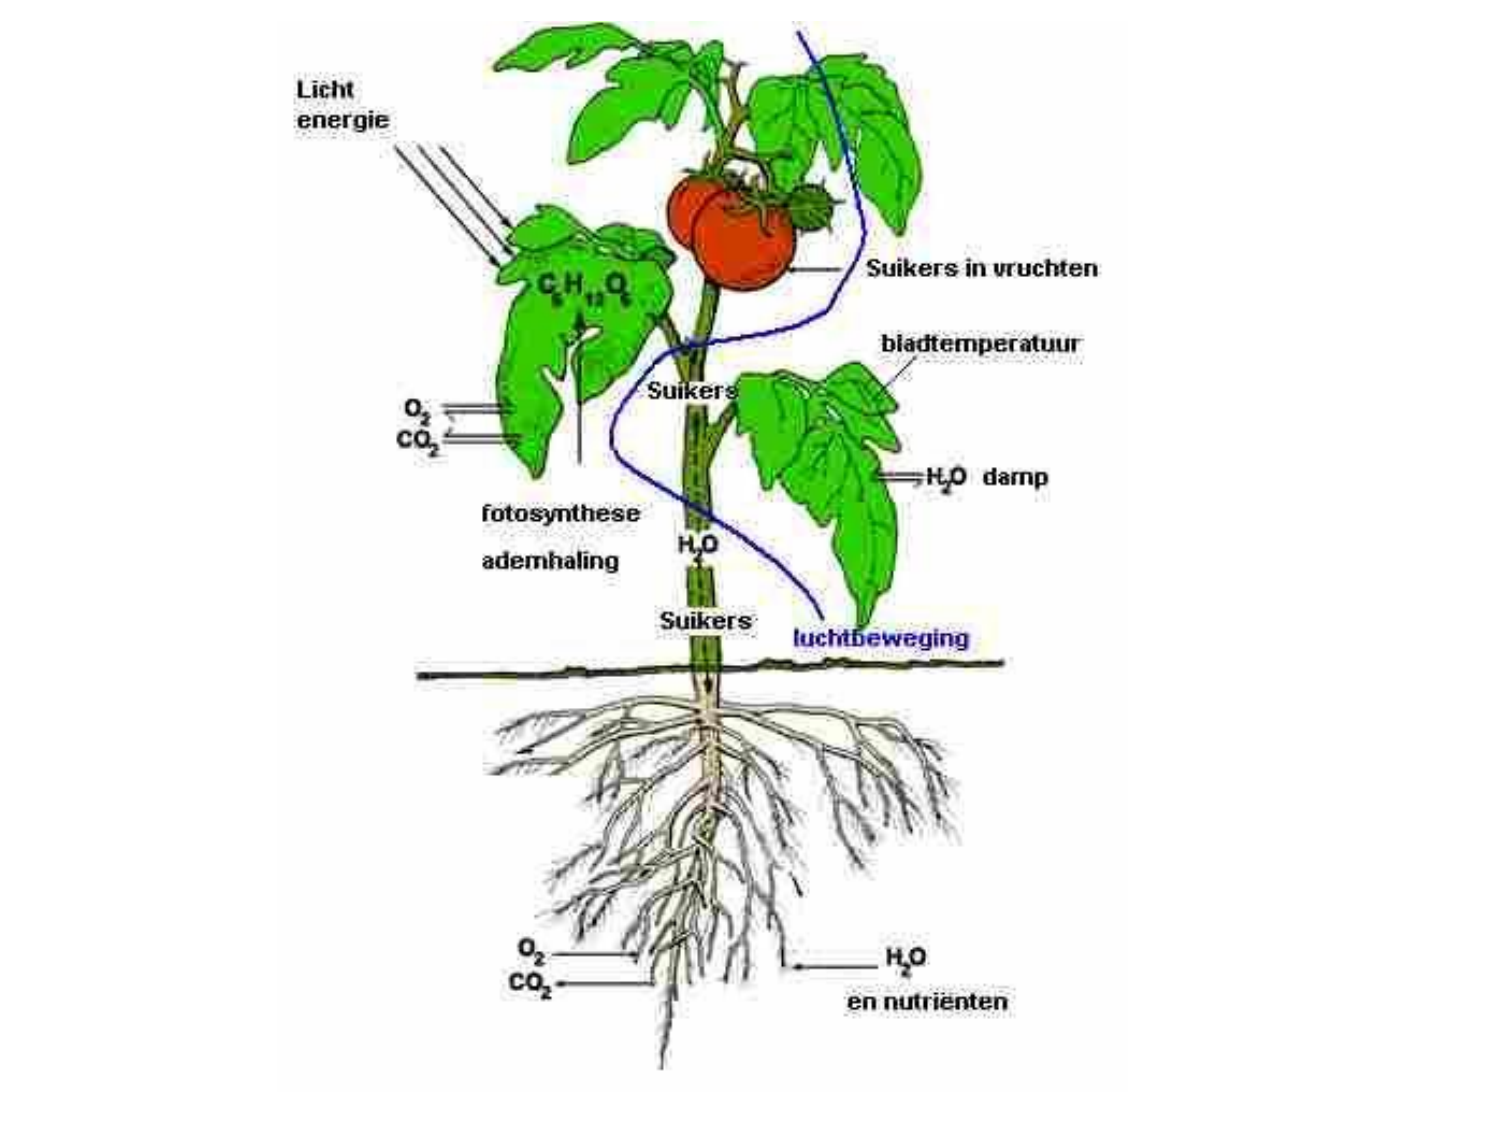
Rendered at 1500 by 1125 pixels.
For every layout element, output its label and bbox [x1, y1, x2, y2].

picture [277, 21, 1129, 1092]
